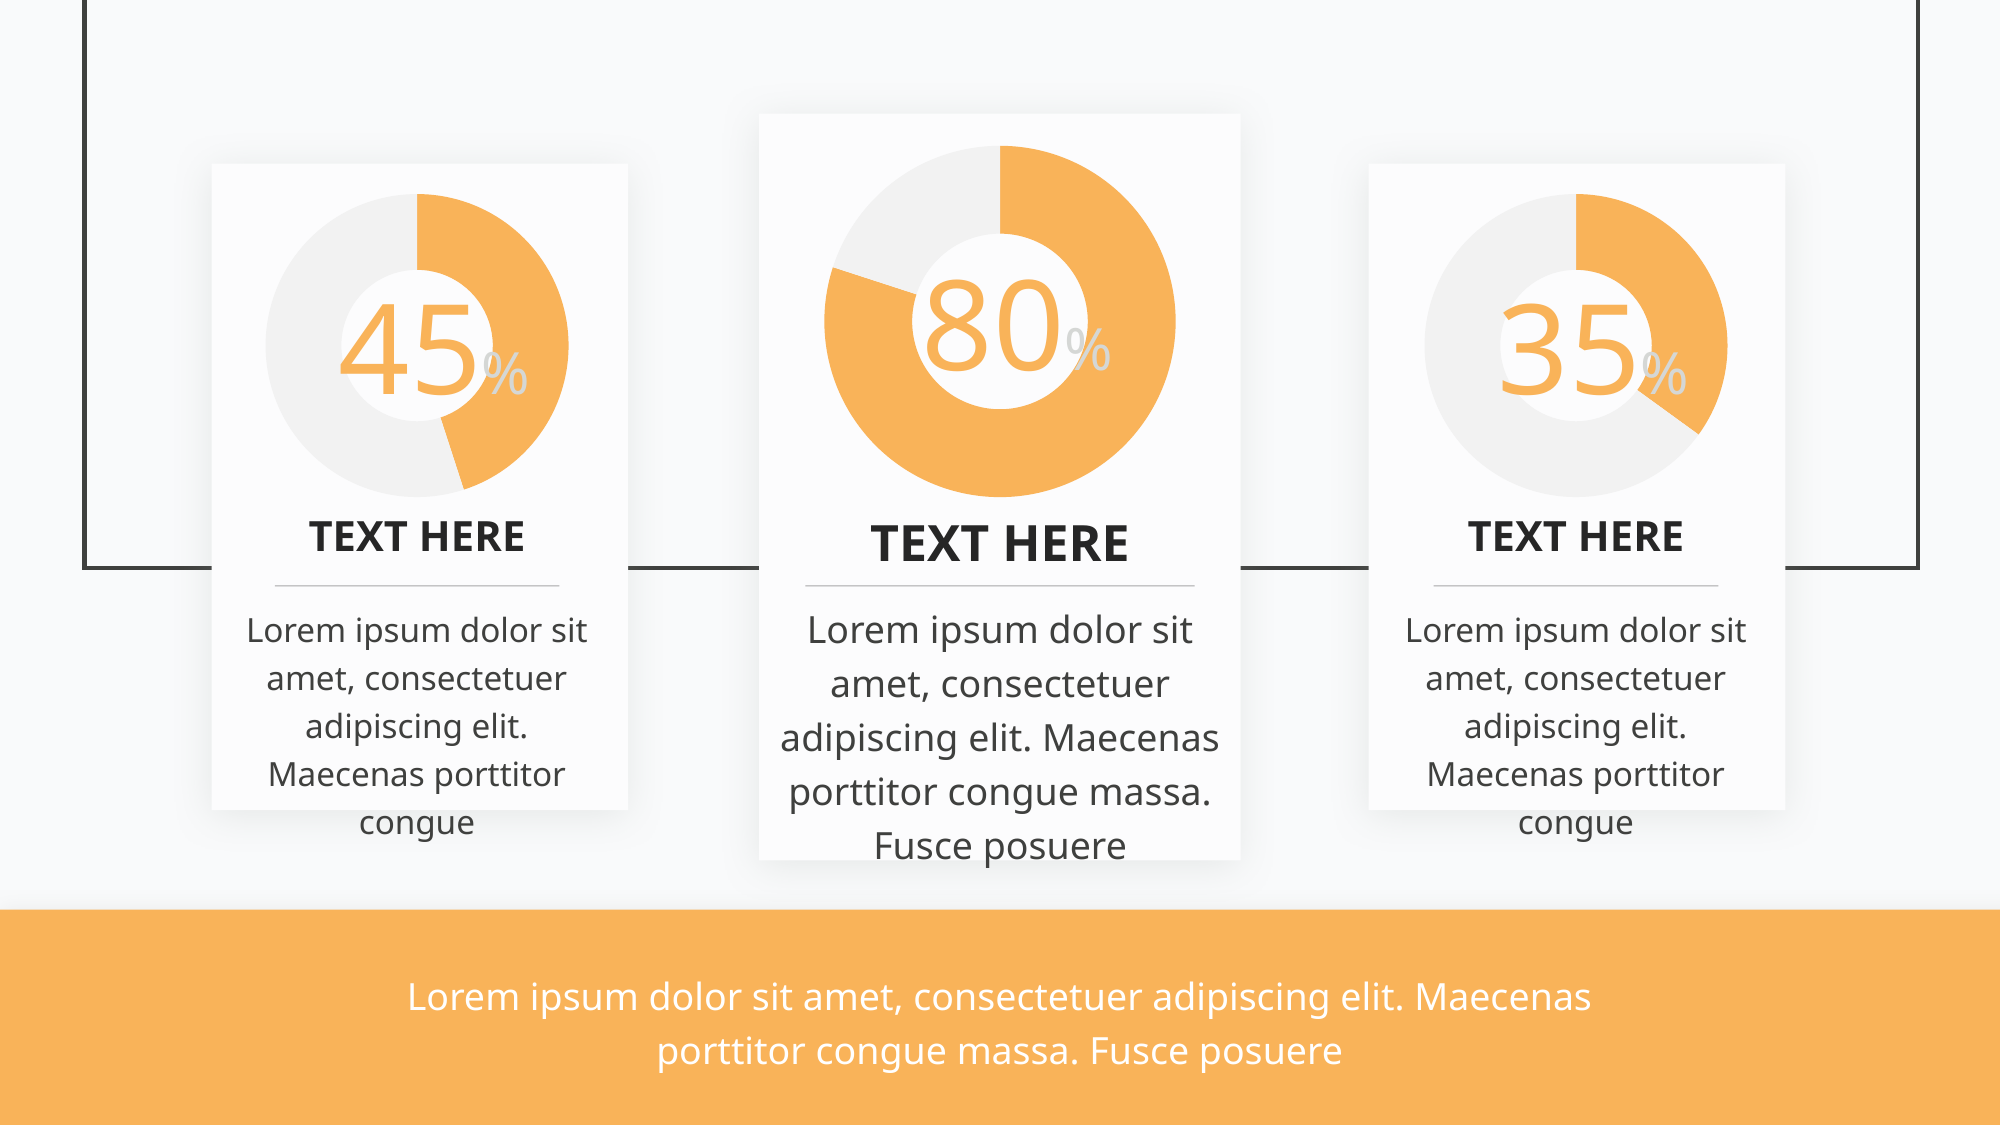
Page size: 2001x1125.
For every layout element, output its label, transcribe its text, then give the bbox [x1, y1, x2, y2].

text_box [1368, 163, 1786, 811]
chart [1385, 187, 1767, 504]
text_box TEXT HERE [293, 504, 541, 568]
text_box Lorem ipsum dolor sit amet, consectetuer adipiscing elit. Maecenas porttitor congue [1385, 594, 1767, 849]
text_box TEXT HERE [855, 505, 1145, 579]
chart [226, 187, 608, 504]
text_box [211, 163, 629, 811]
text_box [0, 908, 2000, 1125]
text_box Lorem ipsum dolor sit amet, consectetuer adipiscing elit. Maecenas porttitor congue massa. Fusce posuere [759, 589, 1241, 875]
text_box [758, 112, 1242, 861]
chart [779, 138, 1221, 505]
text_box [84, 0, 1919, 569]
text_box Lorem ipsum dolor sit amet, consectetuer adipiscing elit. Maecenas porttitor congue massa. Fusce posuere [333, 956, 1667, 1080]
text_box Lorem ipsum dolor sit amet, consectetuer adipiscing elit. Maecenas porttitor congue [226, 594, 608, 849]
text_box TEXT HERE [1452, 504, 1700, 568]
